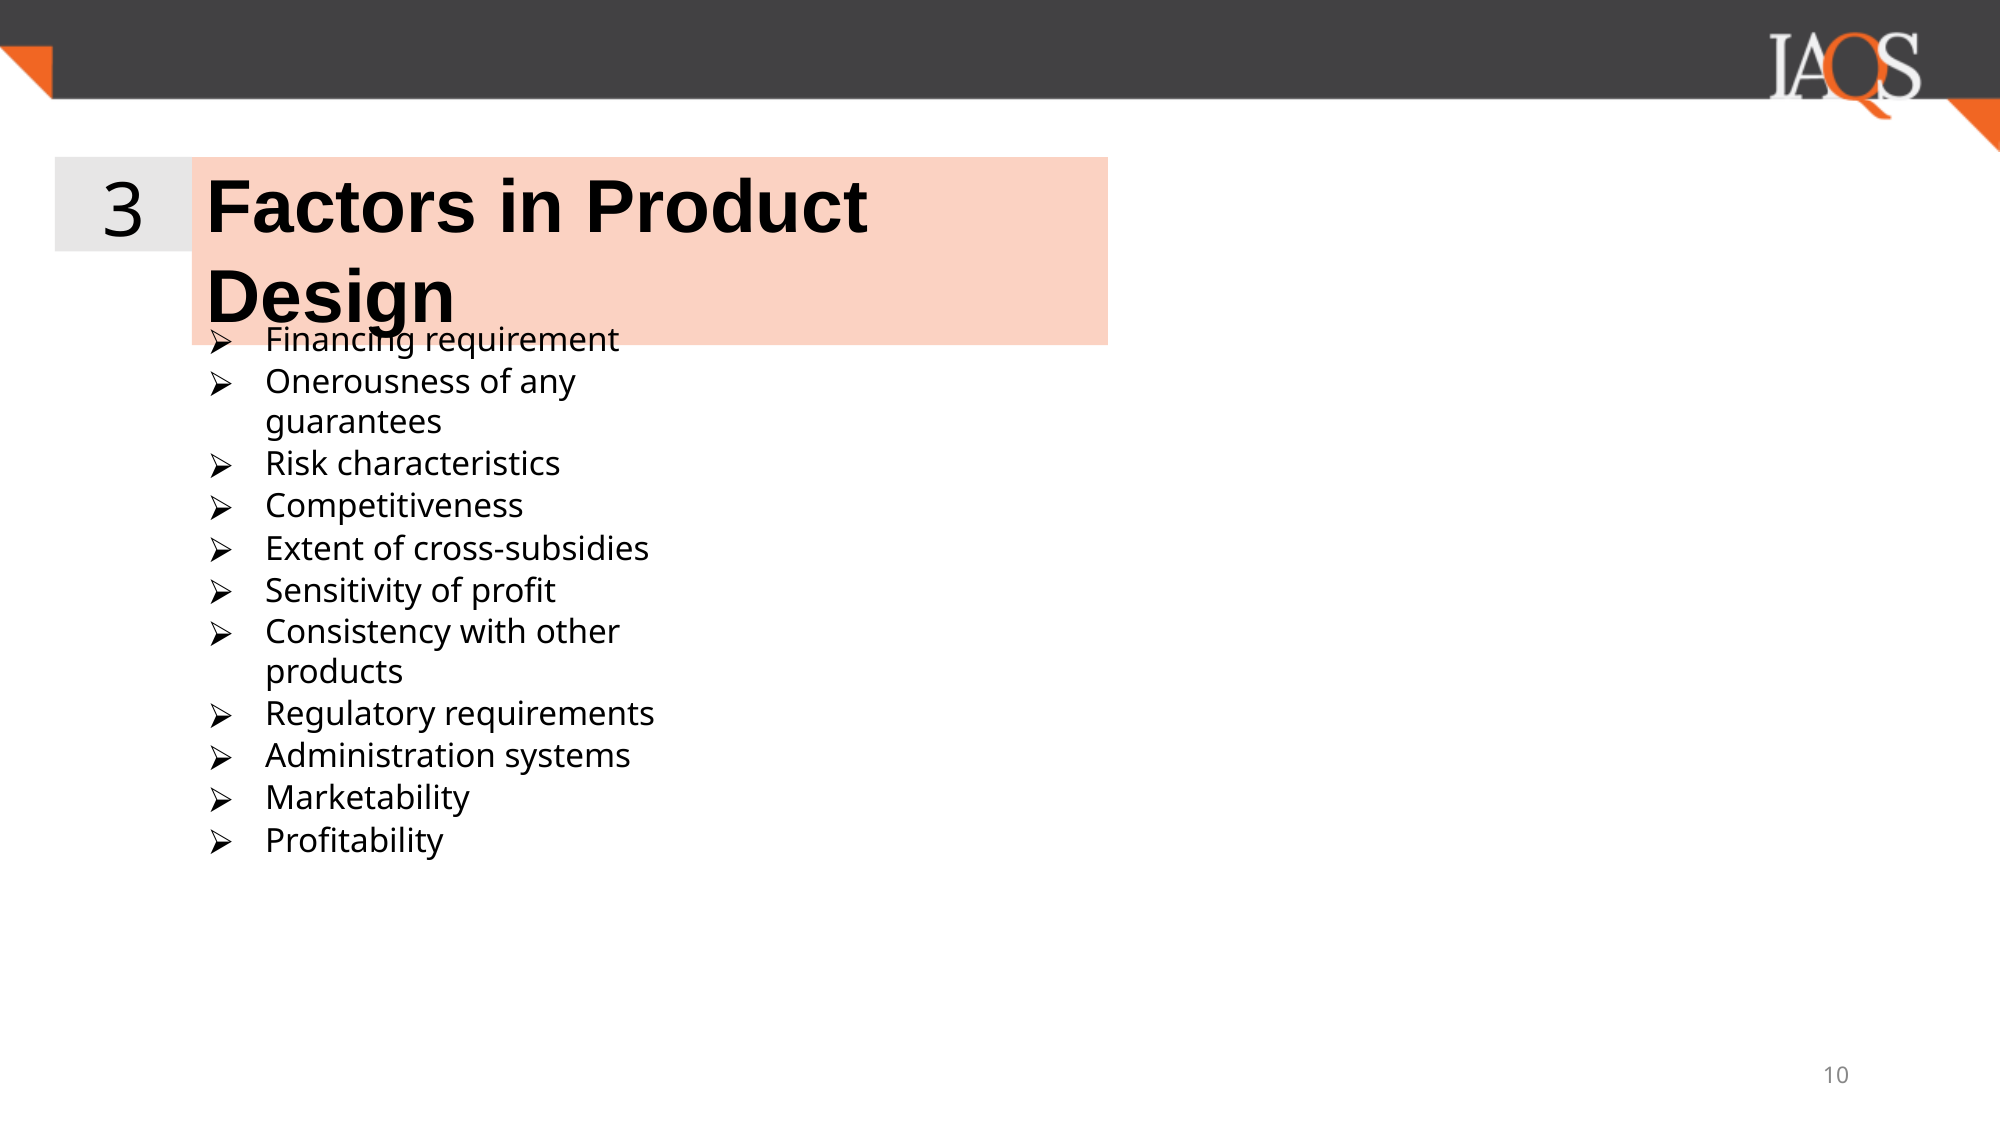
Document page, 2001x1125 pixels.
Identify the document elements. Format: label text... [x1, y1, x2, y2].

slide_number ‹#› [1820, 1057, 1857, 1125]
picture [0, 0, 2000, 152]
text_box 3 [54, 156, 192, 252]
text_box Financing requirement Onerousness of any guarantees Risk characteristics Competitiveness Extent of cross-subsidies Sensitivity of profit Consistency with other products Regulatory requirements Administration systems Marketability Profitability [206, 316, 736, 859]
title Factors in Product Design [191, 157, 1108, 346]
